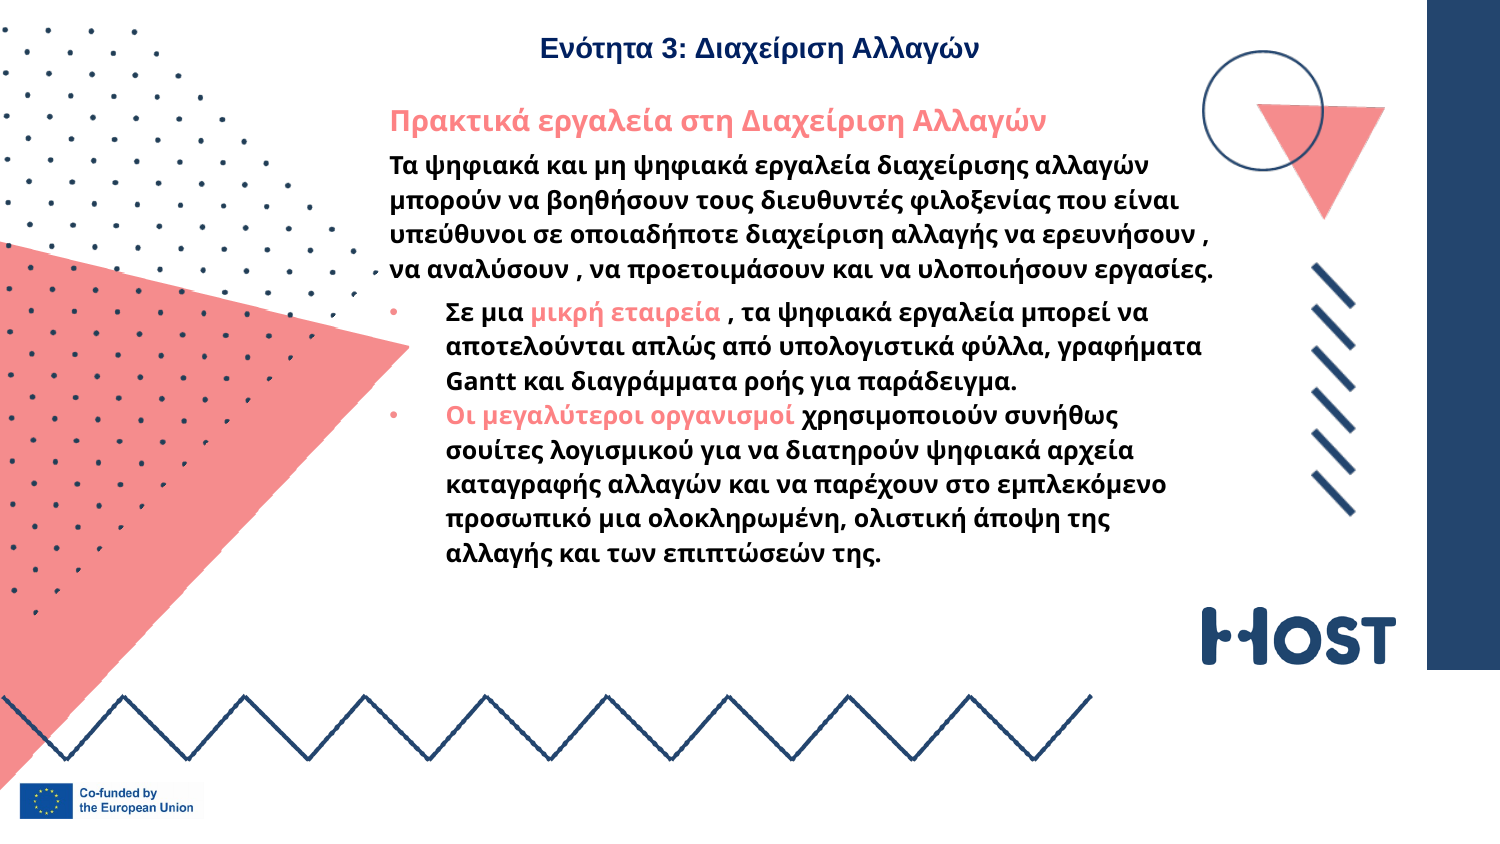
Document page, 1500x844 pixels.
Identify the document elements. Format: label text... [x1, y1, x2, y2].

text_box Ενότητα 3: Διαχείριση Αλλαγών [525, 10, 996, 73]
list Πρακτικά εργαλεία στη Διαχείριση Αλλαγών Τα ψηφιακά και μη ψηφιακά εργαλεία διαχείρισης αλλαγών μπορούν να βοηθήσουν τους διευθυντές φιλοξενίας που είναι υπεύθυνοι σε οποιαδήποτε διαχείριση αλλαγής να ερευνήσουν , να αναλύσουν , να προετοιμάσουν και να υλοποιήσουν εργασίες. Σε μια μικρή εταιρεία , τα ψηφιακά εργαλεία μπορεί να αποτελούνται απλώς από υπολογιστικά φύλλα, γραφήματα Gantt και διαγράμματα ροής για παράδειγμα. Οι μεγαλύτεροι οργανισμοί χρησιμοποιούν συνήθως σουίτες λογισμικού για να διατηρούν ψηφιακά αρχεία καταγραφής αλλαγών και να παρέχουν στο εμπλεκόμενο προσωπικό μια ολοκληρωμένη, ολιστική άποψη της αλλαγής και των επιπτώσεών της. [374, 81, 1234, 789]
picture [0, 23, 410, 844]
picture [1310, 261, 1357, 519]
picture [1427, 0, 1500, 670]
picture [1202, 50, 1385, 220]
picture [1234, 607, 1396, 665]
